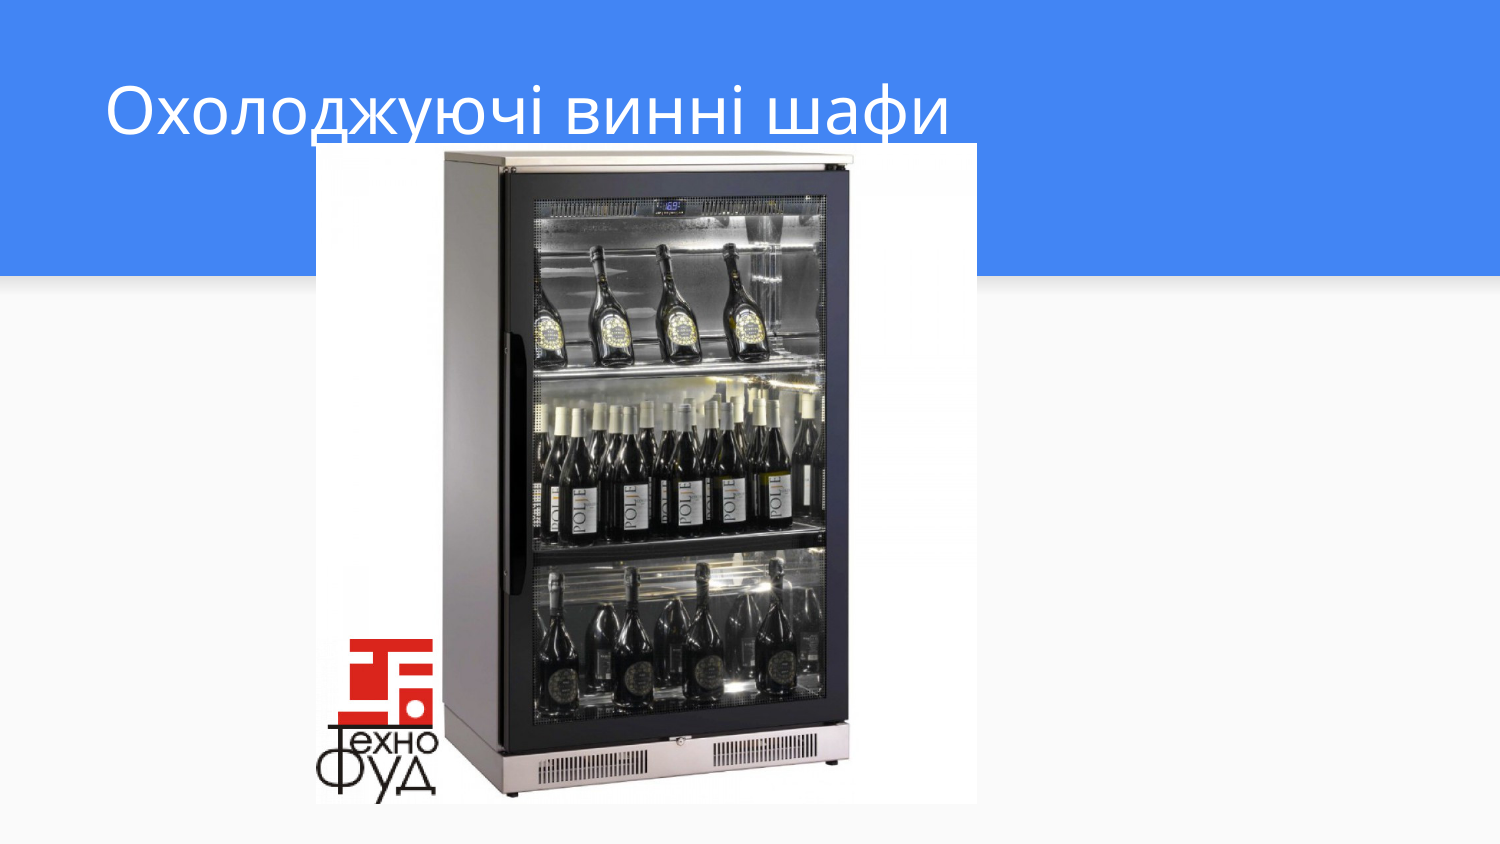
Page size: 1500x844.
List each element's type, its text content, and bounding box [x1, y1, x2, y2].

title Охолоджуючі винні шафи [89, 37, 1439, 163]
picture [316, 143, 977, 804]
